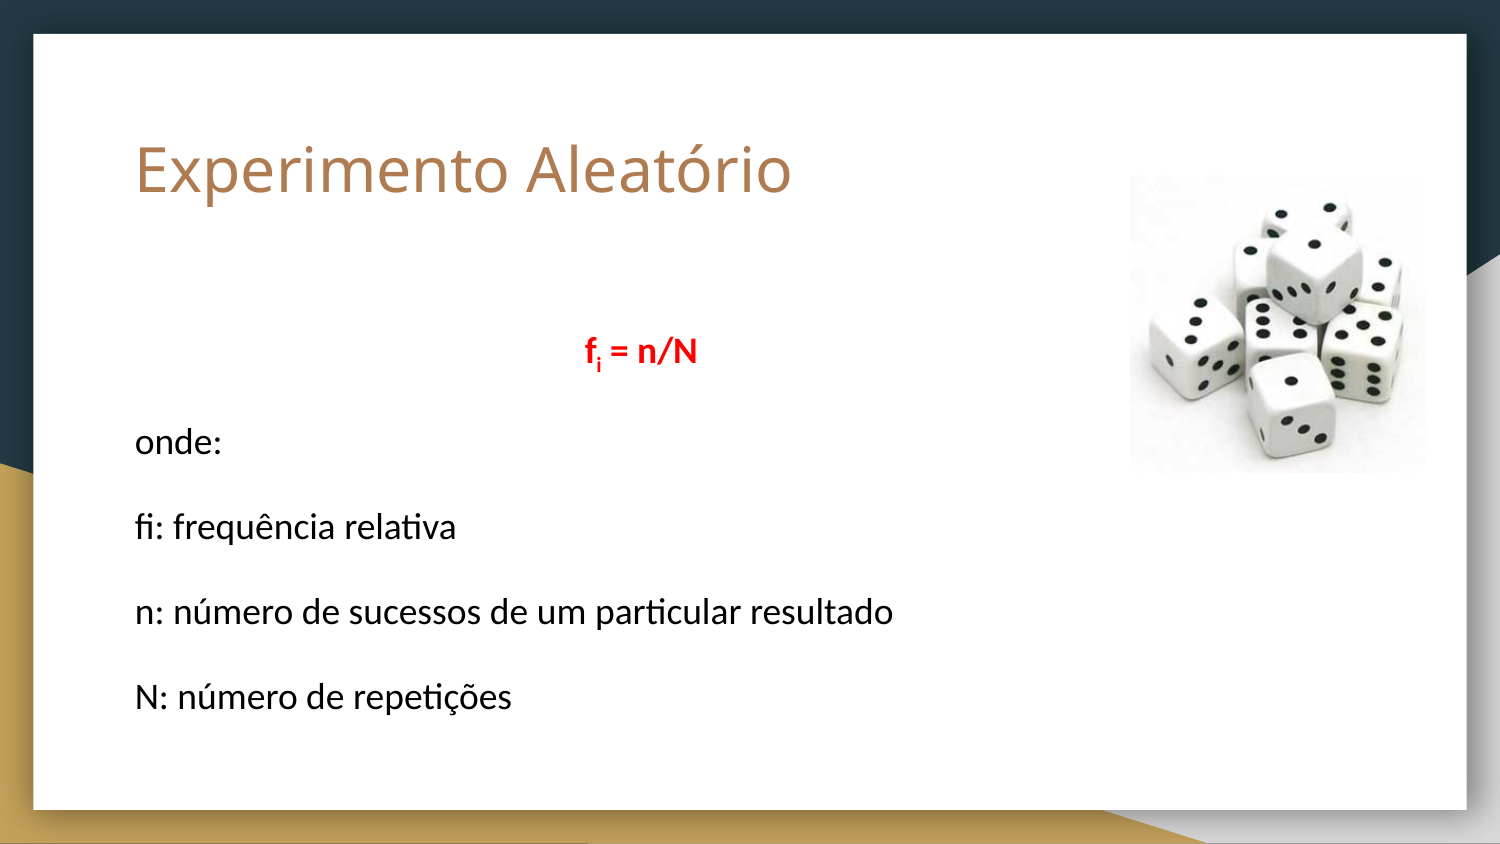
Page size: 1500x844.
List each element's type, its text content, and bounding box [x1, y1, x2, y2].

picture [1130, 175, 1426, 474]
title Experimento Aleatório [119, 114, 1351, 272]
list fi = n/N onde: fi: frequência relativa n: número de sucessos de um particular resultado N: número de repetições [119, 303, 1078, 733]
